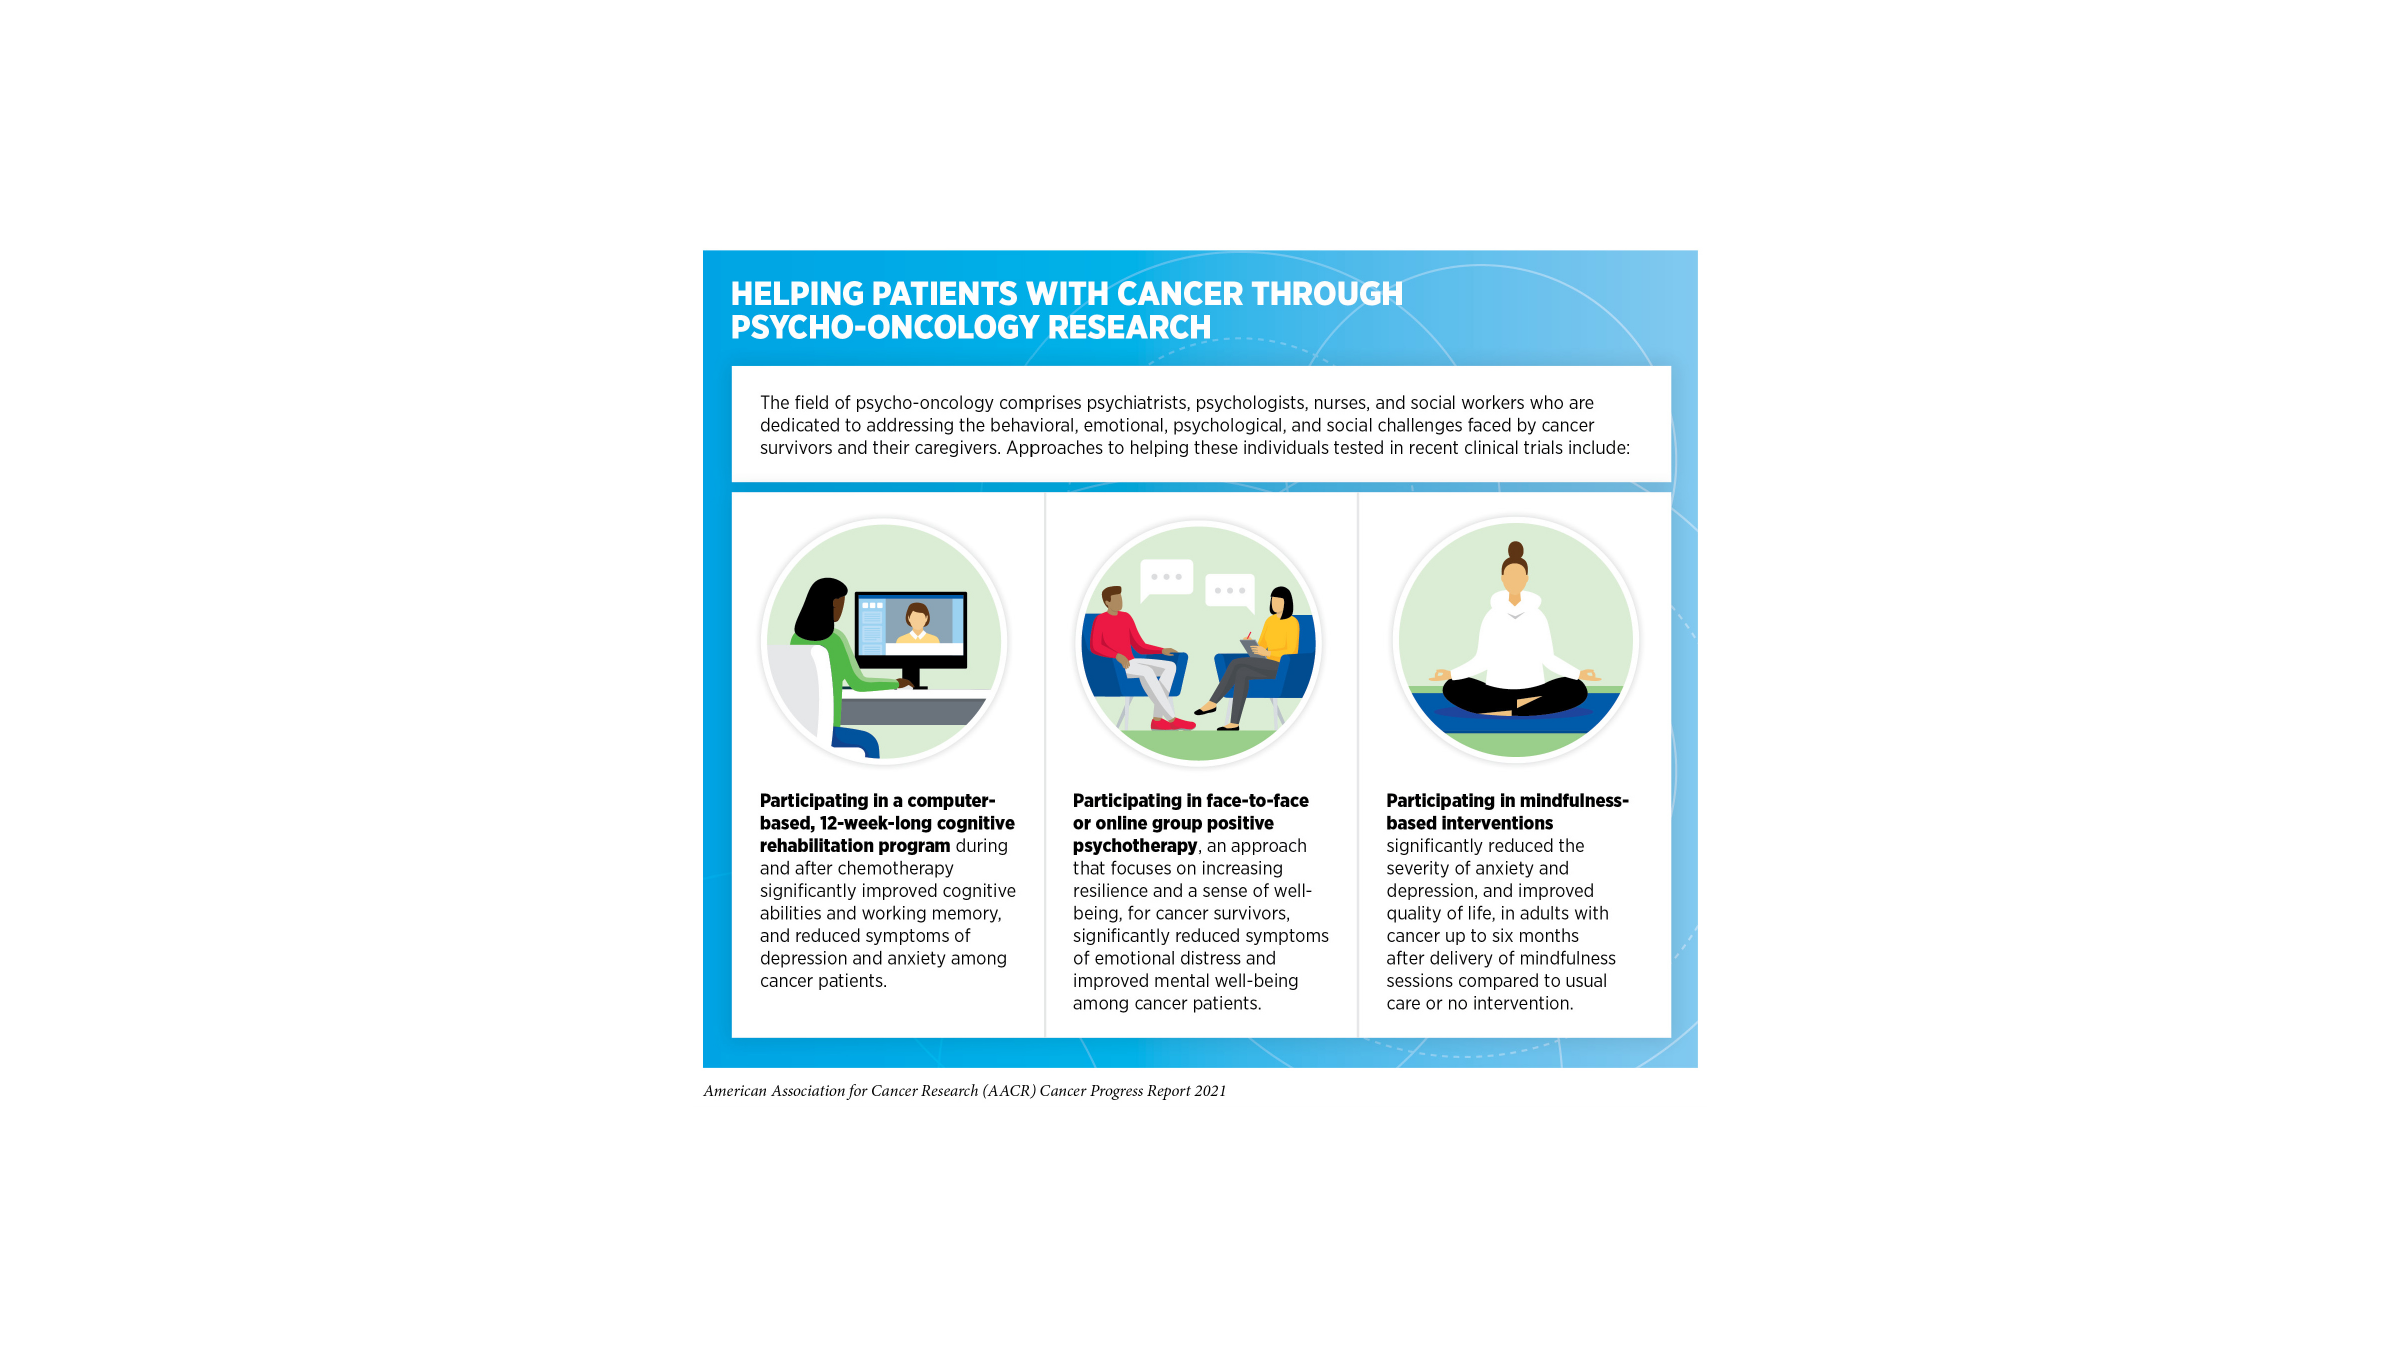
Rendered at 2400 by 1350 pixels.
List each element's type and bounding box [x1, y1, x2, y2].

picture [693, 243, 1707, 1107]
